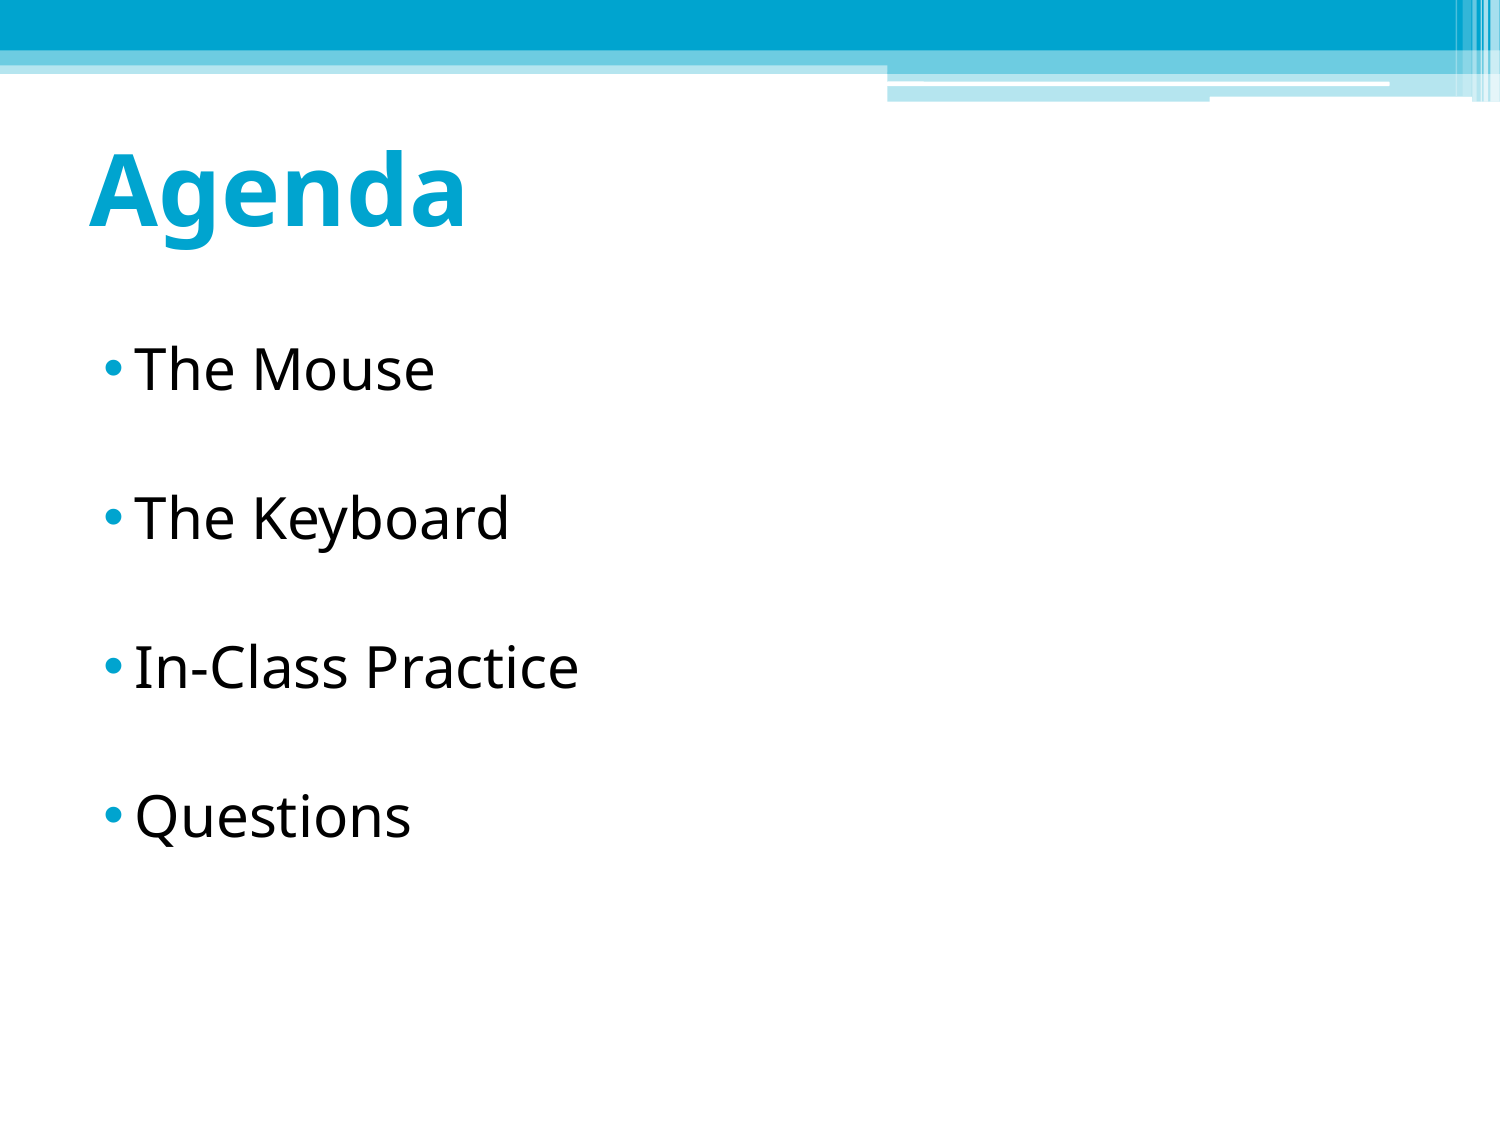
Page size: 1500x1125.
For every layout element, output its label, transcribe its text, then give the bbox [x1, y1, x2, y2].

title Agenda [75, 99, 1418, 273]
list The Mouse The Keyboard In-Class Practice Questions [75, 324, 1418, 1050]
